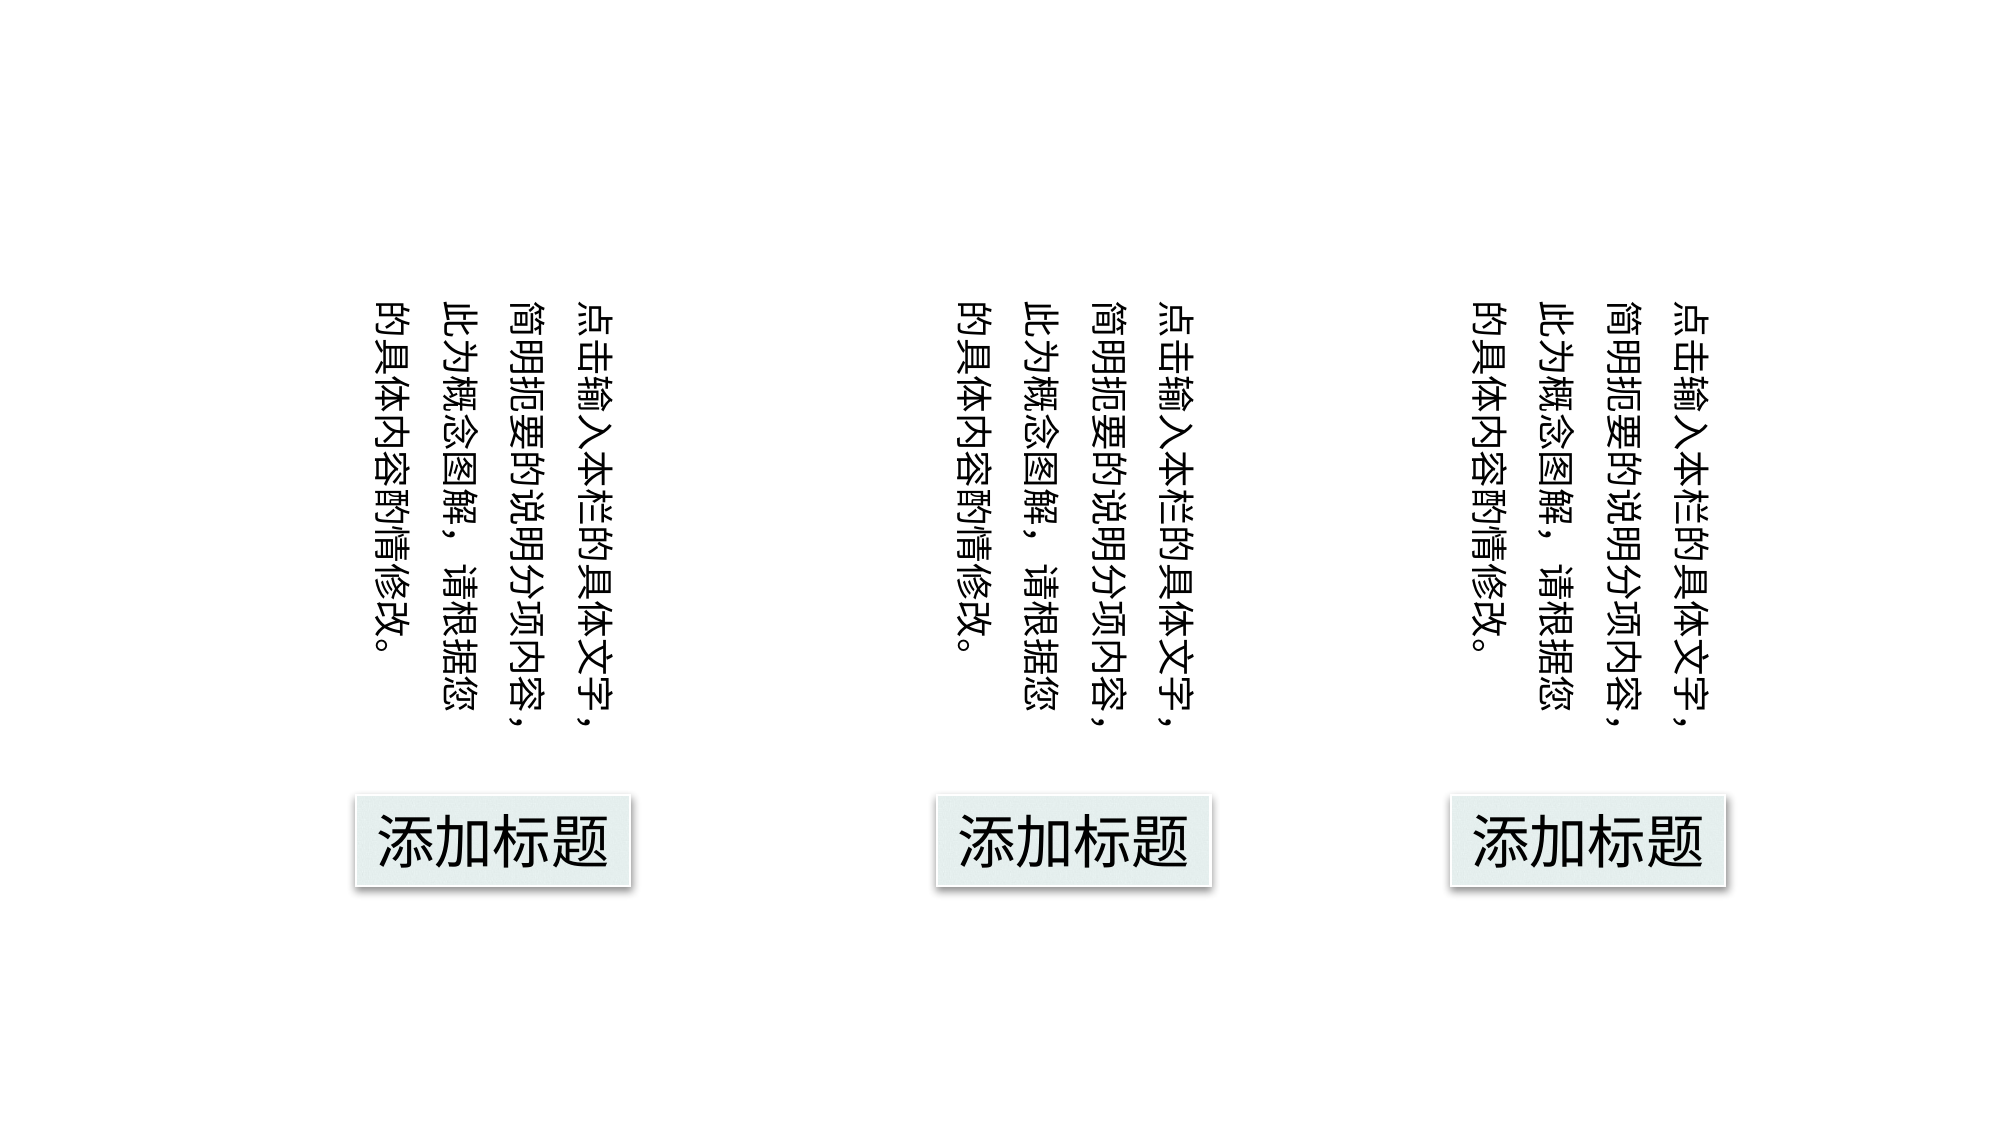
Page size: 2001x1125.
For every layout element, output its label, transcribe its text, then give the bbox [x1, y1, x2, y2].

text_box 添加标题 [355, 794, 631, 887]
text_box 添加标题 [936, 794, 1212, 887]
text_box 点击输入本栏的具体文字，简明扼要的说明分项内容，此为概念图解，请根据您的具体内容酌情修改。 [345, 286, 649, 759]
text_box 添加标题 [1450, 794, 1726, 887]
text_box 点击输入本栏的具体文字，简明扼要的说明分项内容，此为概念图解，请根据您的具体内容酌情修改。 [1442, 286, 1745, 759]
text_box 点击输入本栏的具体文字，简明扼要的说明分项内容，此为概念图解，请根据您的具体内容酌情修改。 [927, 286, 1231, 759]
